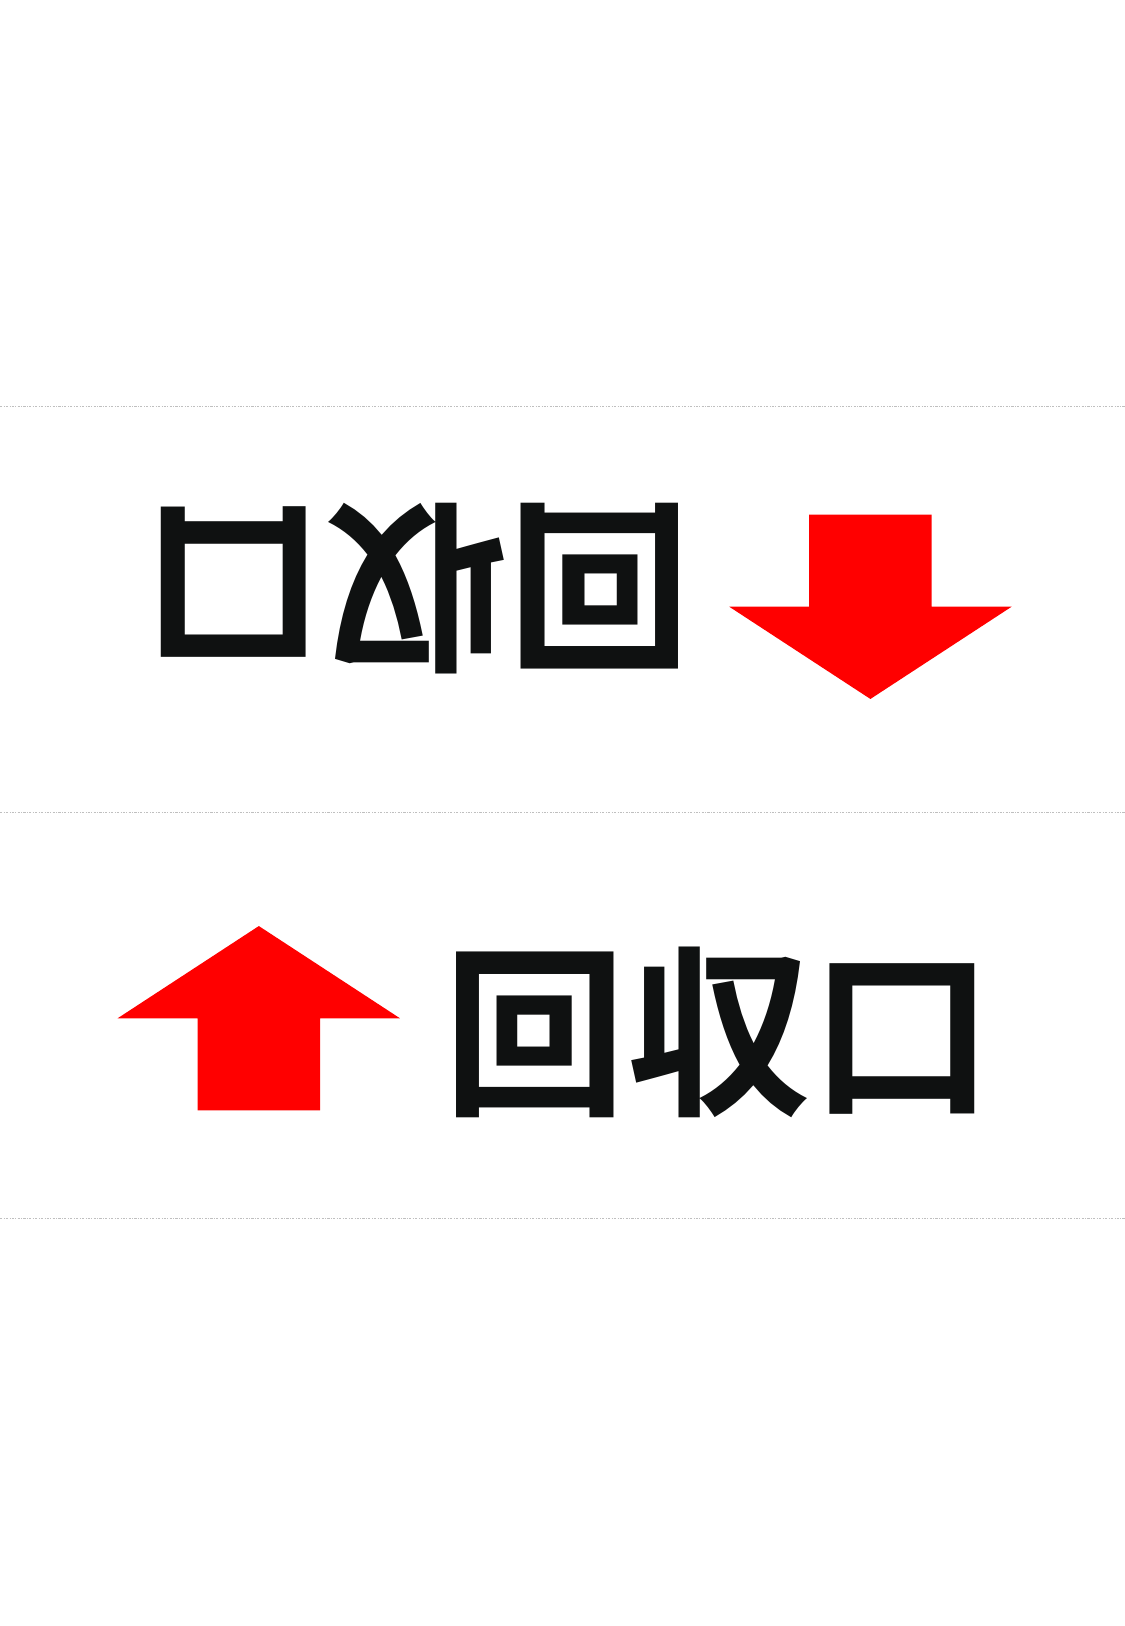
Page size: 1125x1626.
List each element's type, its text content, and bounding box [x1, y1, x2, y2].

text_box [725, 513, 1016, 701]
text_box [114, 924, 404, 1112]
text_box 回収口 [126, 475, 707, 711]
text_box 回収口 [429, 910, 1009, 1146]
